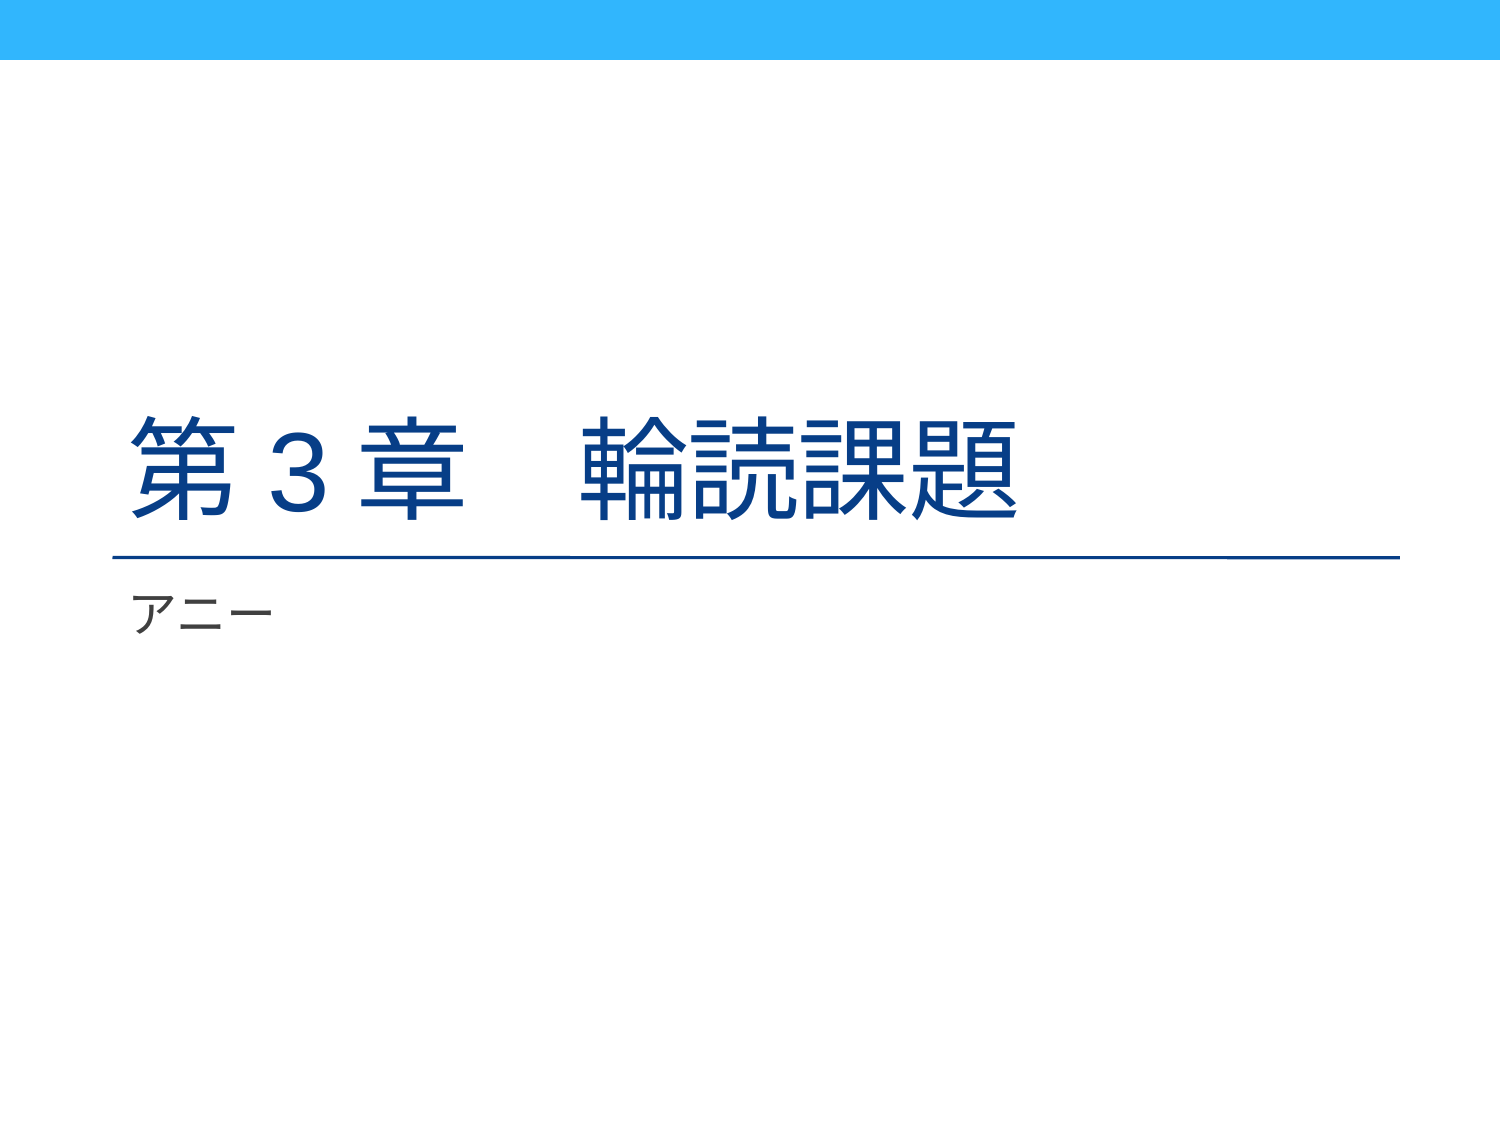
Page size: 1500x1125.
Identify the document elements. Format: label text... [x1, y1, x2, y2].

title 第3章 輪読課題 [112, 224, 1400, 542]
subtitle アニー [112, 575, 1163, 863]
